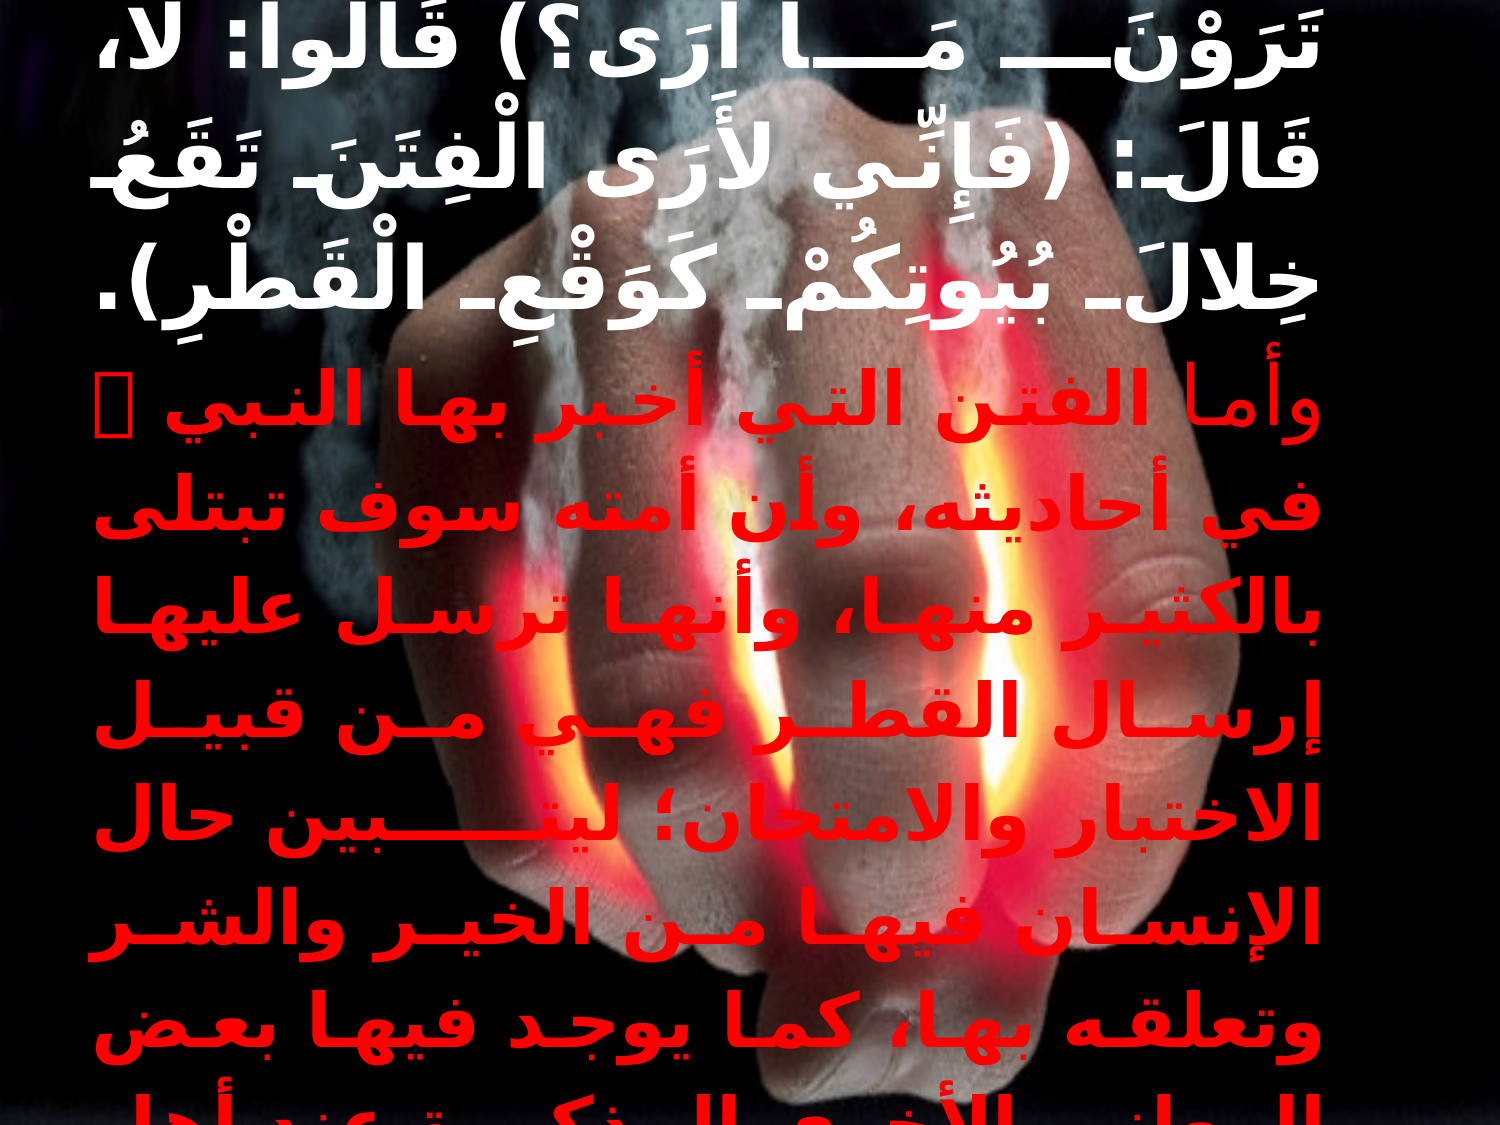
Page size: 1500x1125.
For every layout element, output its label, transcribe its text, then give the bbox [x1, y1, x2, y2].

picture [0, 0, 1500, 1125]
title أَشْرَفَ النَّبِيُّ  عَلَى أُطُمٍ مِنْ آطَامِ الْمَدِينَةِ فَقَالَ: (هَلْ تَرَوْنَ مَا أَرَى؟) قَالُوا: لا، قَالَ: (فَإِنِّي لأَرَى الْفِتَنَ تَقَعُ خِلالَ بُيُوتِكُمْ كَوَقْعِ الْقَطْرِ). وأما الفتن التي أخبر بها النبي  في أحاديثه، وأن أمته سوف تبتلى بالكثير منها، وأنها ترسل عليها إرسال القطر فهي من قبيل الاختبار والامتحان؛ ليتبين حال الإنسان فيها من الخير والشر وتعلقه بها، كما يوجد فيها بعض المعاني الأخرى المذكورة عند أهل اللغة من القتل والاختلاف والعذاب وتغير الأحوال والأزمنة. [76, 54, 1341, 1043]
